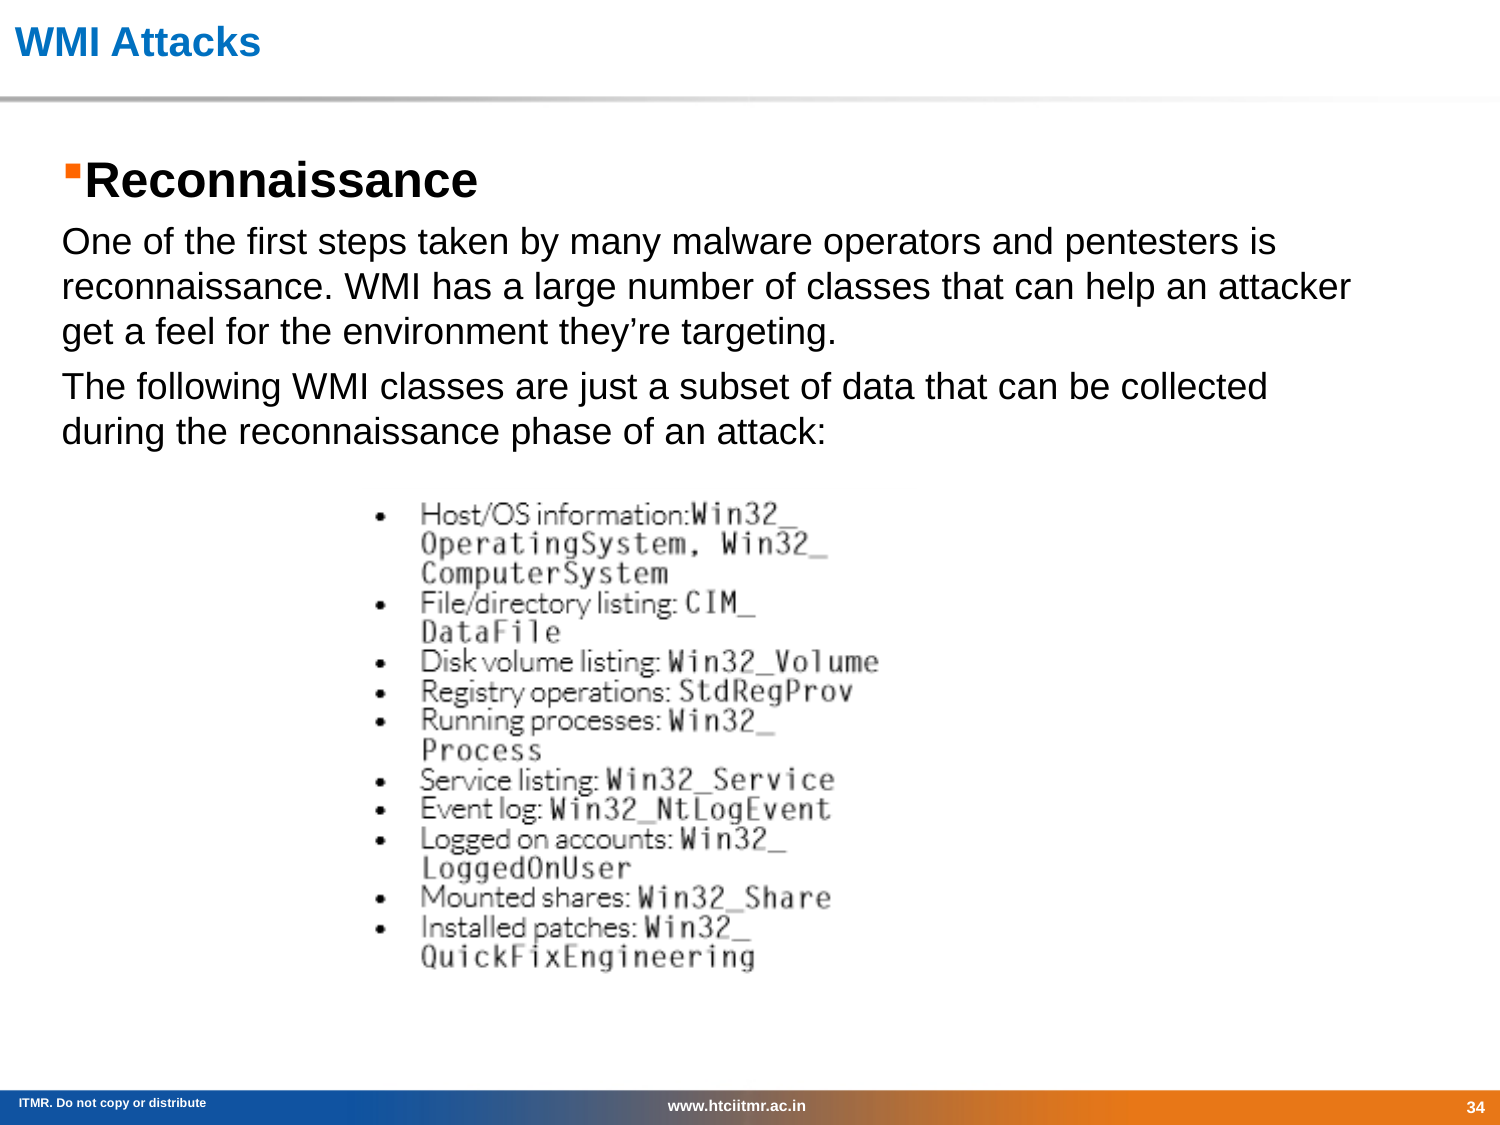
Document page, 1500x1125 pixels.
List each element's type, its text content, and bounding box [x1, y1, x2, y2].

title WMI Attacks [0, 7, 1350, 95]
list Reconnaissance One of the first steps taken by many malware operators and pentesters is reconnaissance. WMI has a large number of classes that can help an attacker get a feel for the environment they’re targeting. The following WMI classes are just a subset of data that can be collected during the reconnaissance phase of an attack: [46, 140, 1397, 883]
picture [0, 0, 1500, 1125]
